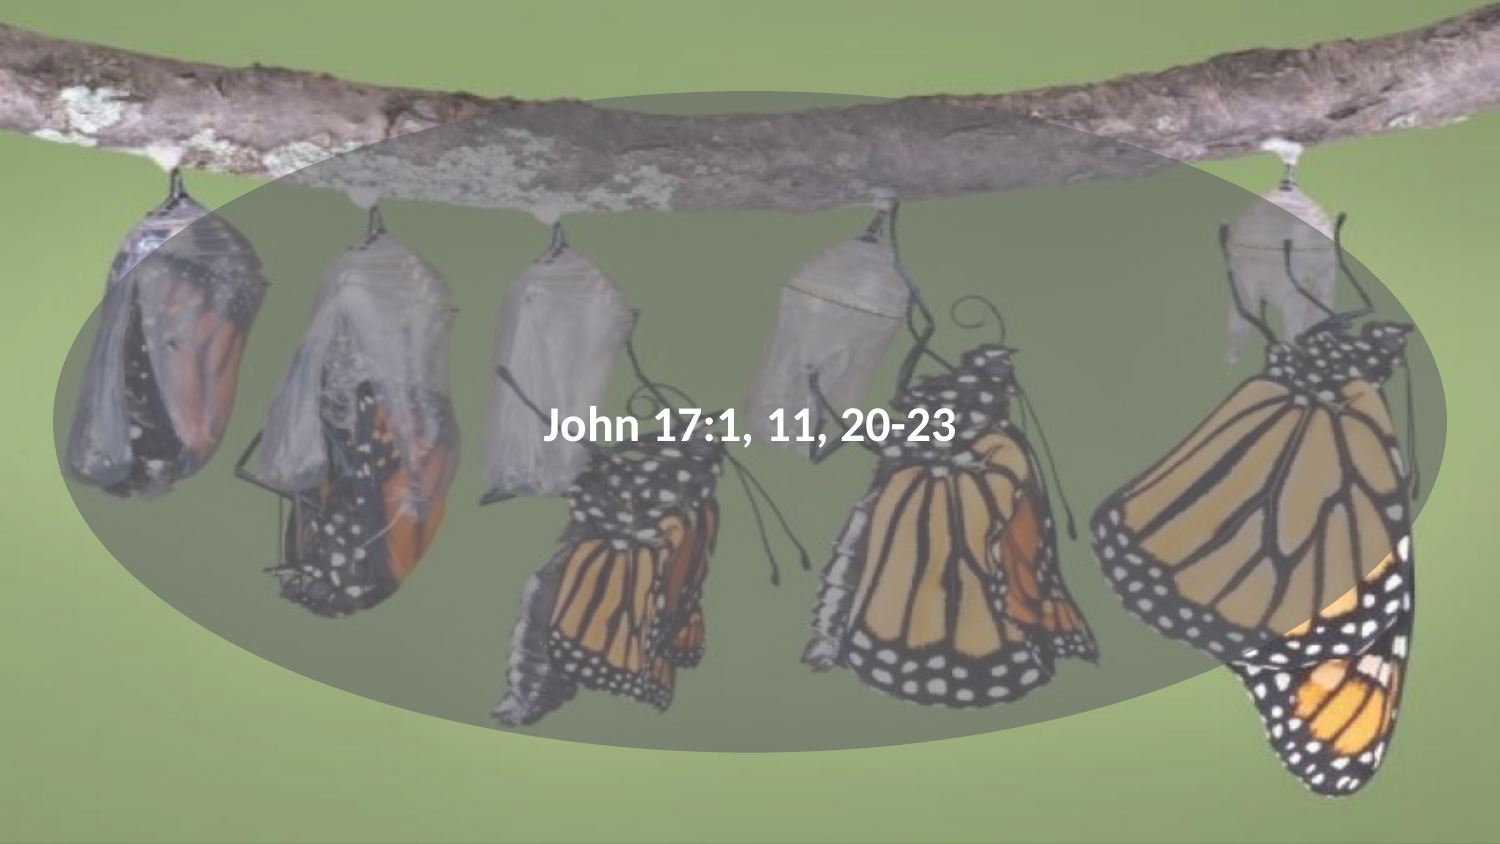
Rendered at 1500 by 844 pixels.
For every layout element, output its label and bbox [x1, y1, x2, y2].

text_box [52, 90, 1448, 753]
picture [0, 0, 1500, 844]
